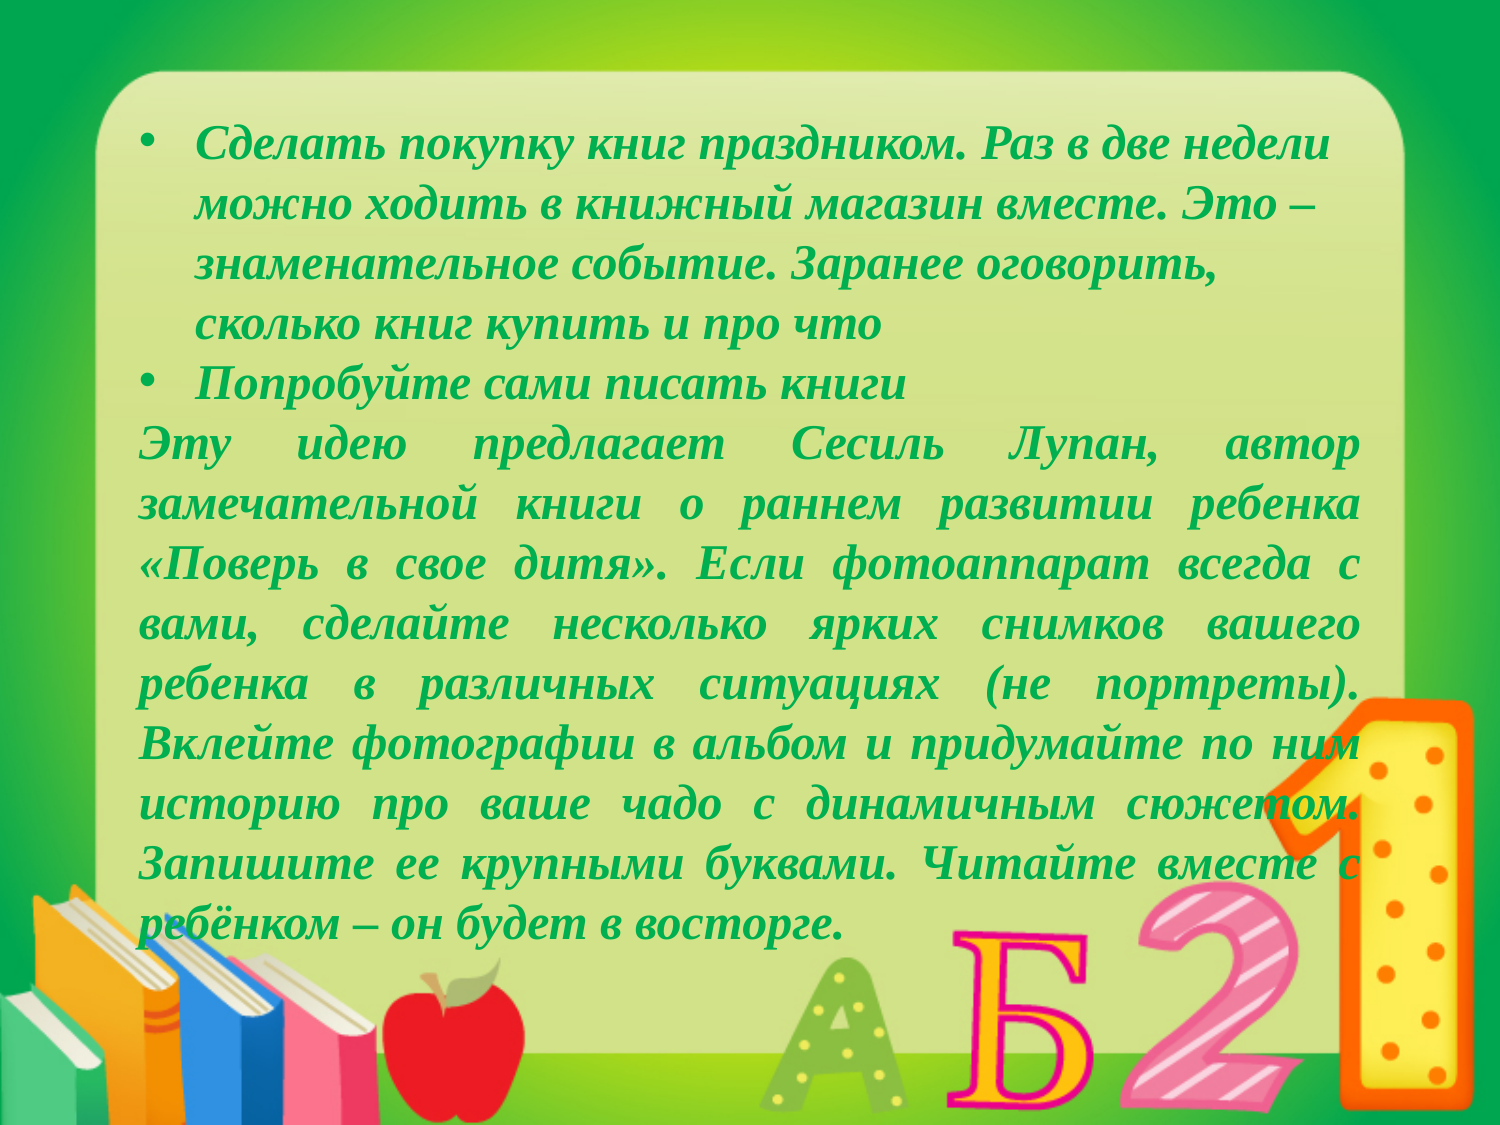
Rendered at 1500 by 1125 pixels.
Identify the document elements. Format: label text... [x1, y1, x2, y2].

text_box Сделать покупку книг праздником. Раз в две недели можно ходить в книжный магазин вместе. Это – знаменательное событие. Заранее оговорить, сколько книг купить и про что Попробуйте сами писать книги Эту идею предлагает Сесиль Лупан, автор замечательной книги о раннем развитии ребенка «Поверь в свое дитя». Если фотоаппарат всегда с вами, сделайте несколько ярких снимков вашего ребенка в различных ситуациях (не портреты). Вклейте фотографии в альбом и придумайте по ним историю про ваше чадо с динамичным сюжетом. Запишите ее крупными буквами. Читайте вместе с ребёнком – он будет в восторге. [123, 101, 1376, 1017]
picture [0, 0, 1500, 1125]
